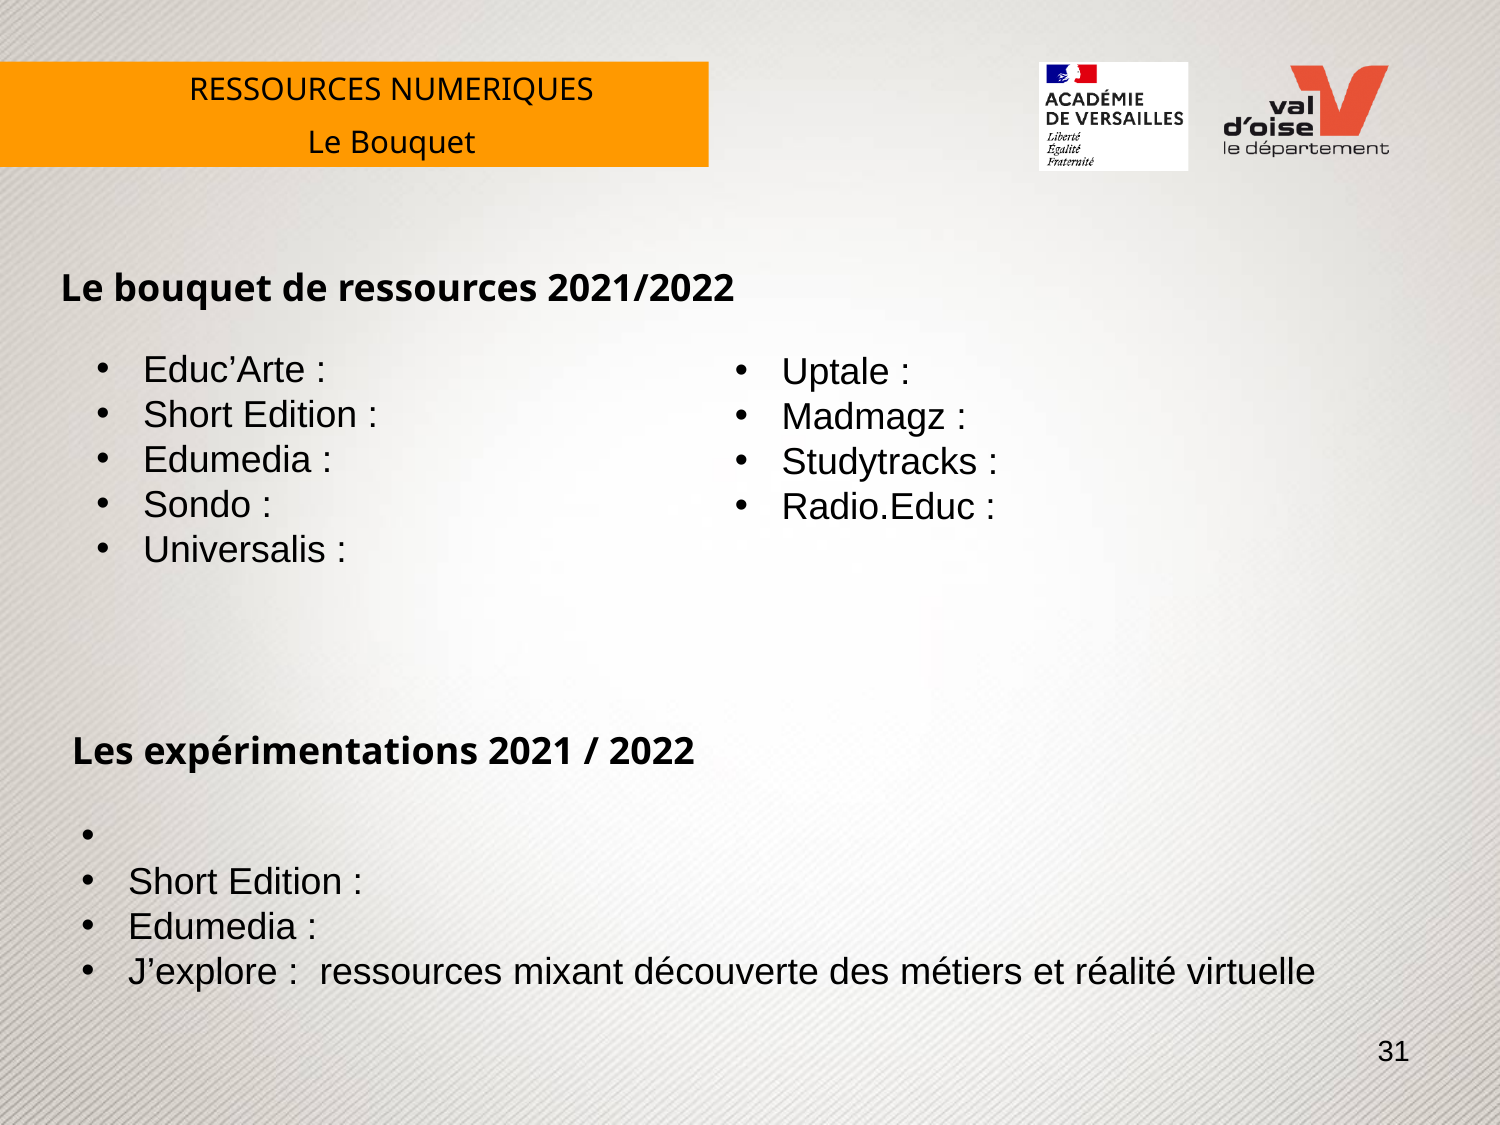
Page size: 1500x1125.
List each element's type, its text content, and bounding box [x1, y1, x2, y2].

text_box Short Edition : Edumedia : J’explore : ressources mixant découverte des métiers et réalité virtuelle [66, 804, 1374, 1000]
text_box Les expérimentations 2021 / 2022 [55, 719, 859, 780]
text_box RESSOURCES NUMERIQUES Le Bouquet [0, 61, 709, 167]
text_box Le bouquet de ressources 2021/2022 [44, 256, 848, 317]
picture [0, 0, 1500, 1125]
text_box Educ’Arte : Short Edition : Edumedia : Sondo : Universalis : [81, 337, 669, 578]
text_box [204, 67, 908, 221]
slide_number 31 [1074, 1024, 1425, 1103]
text_box Uptale : Madmagz : Studytracks : Radio.Educ : [720, 339, 1471, 535]
